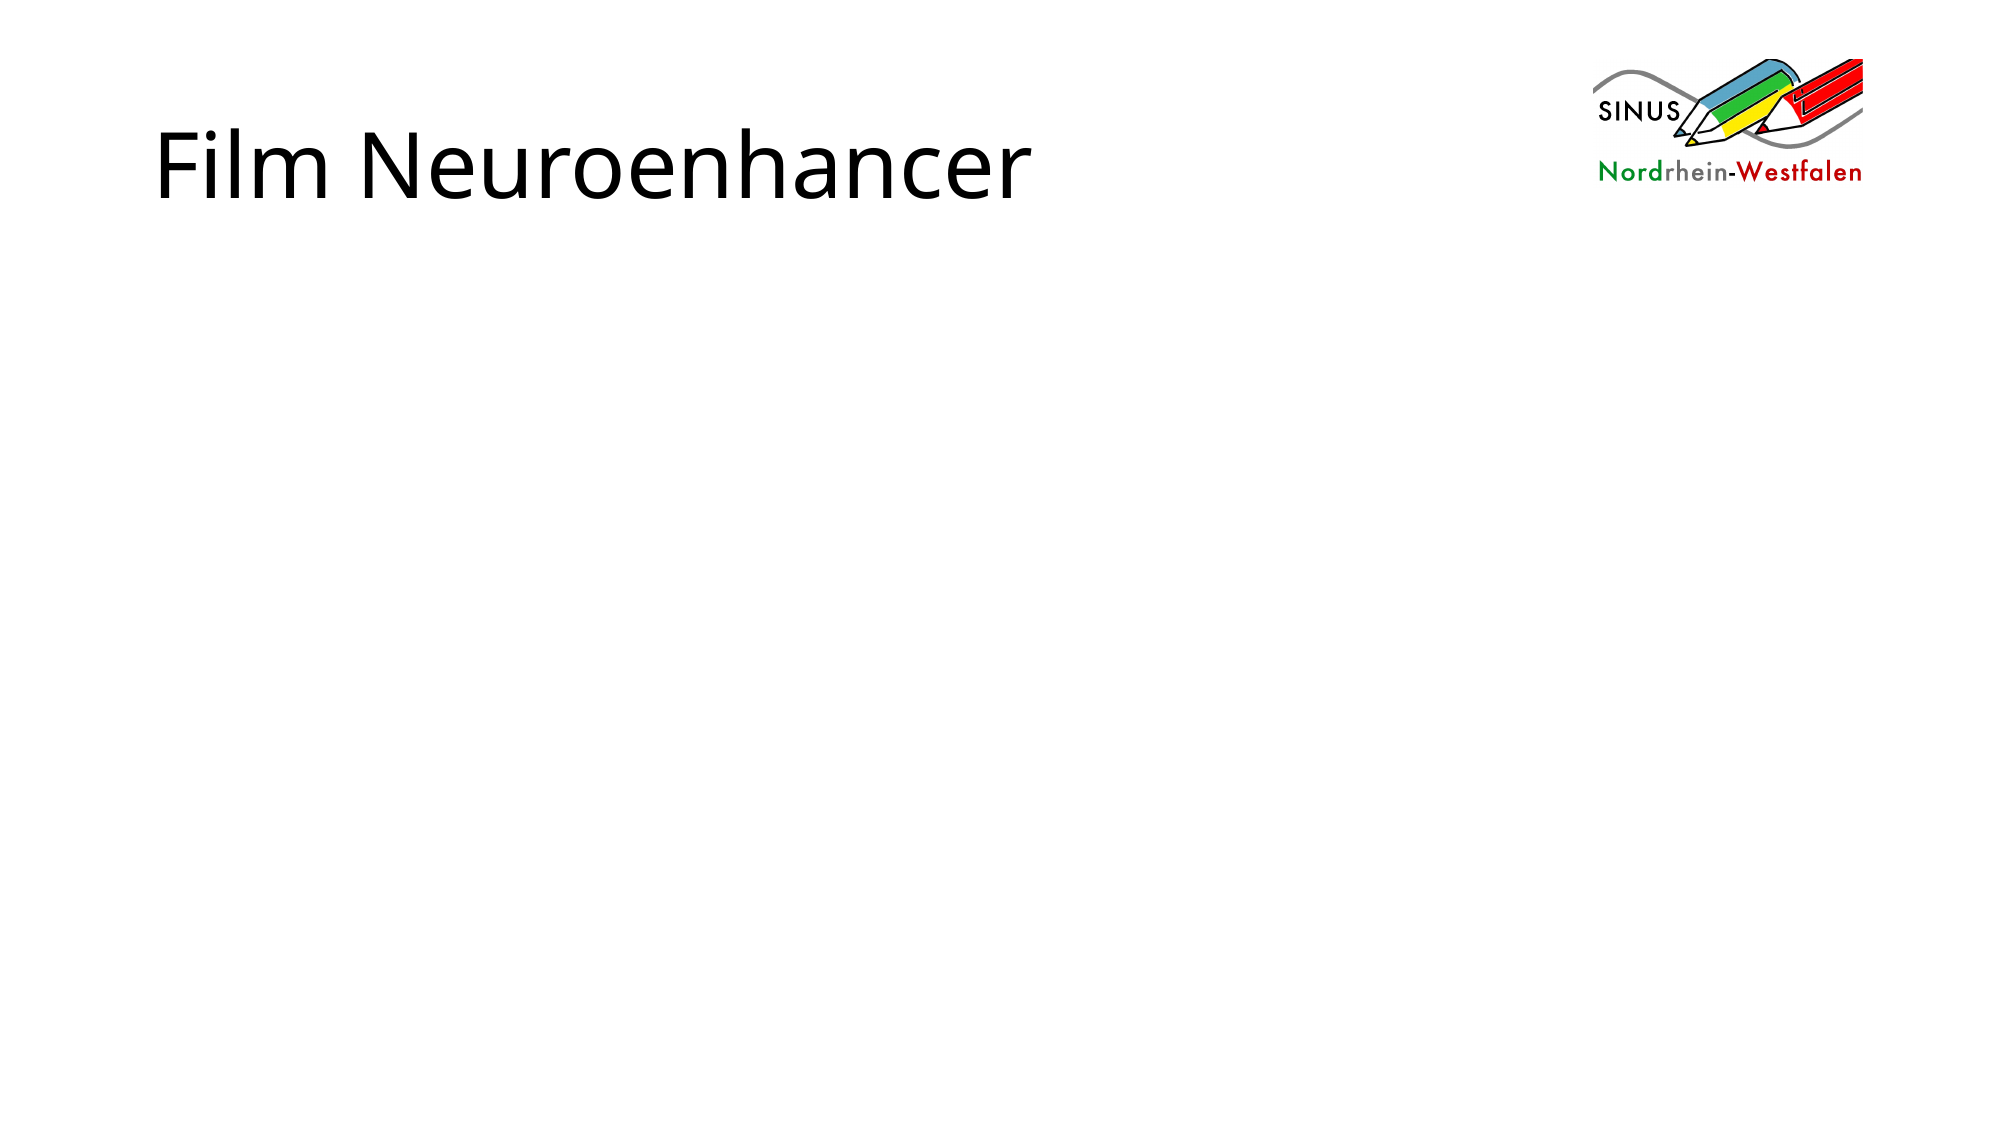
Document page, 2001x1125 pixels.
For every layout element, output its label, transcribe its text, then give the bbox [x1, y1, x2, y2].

title Film Neuroenhancer [137, 59, 1863, 278]
